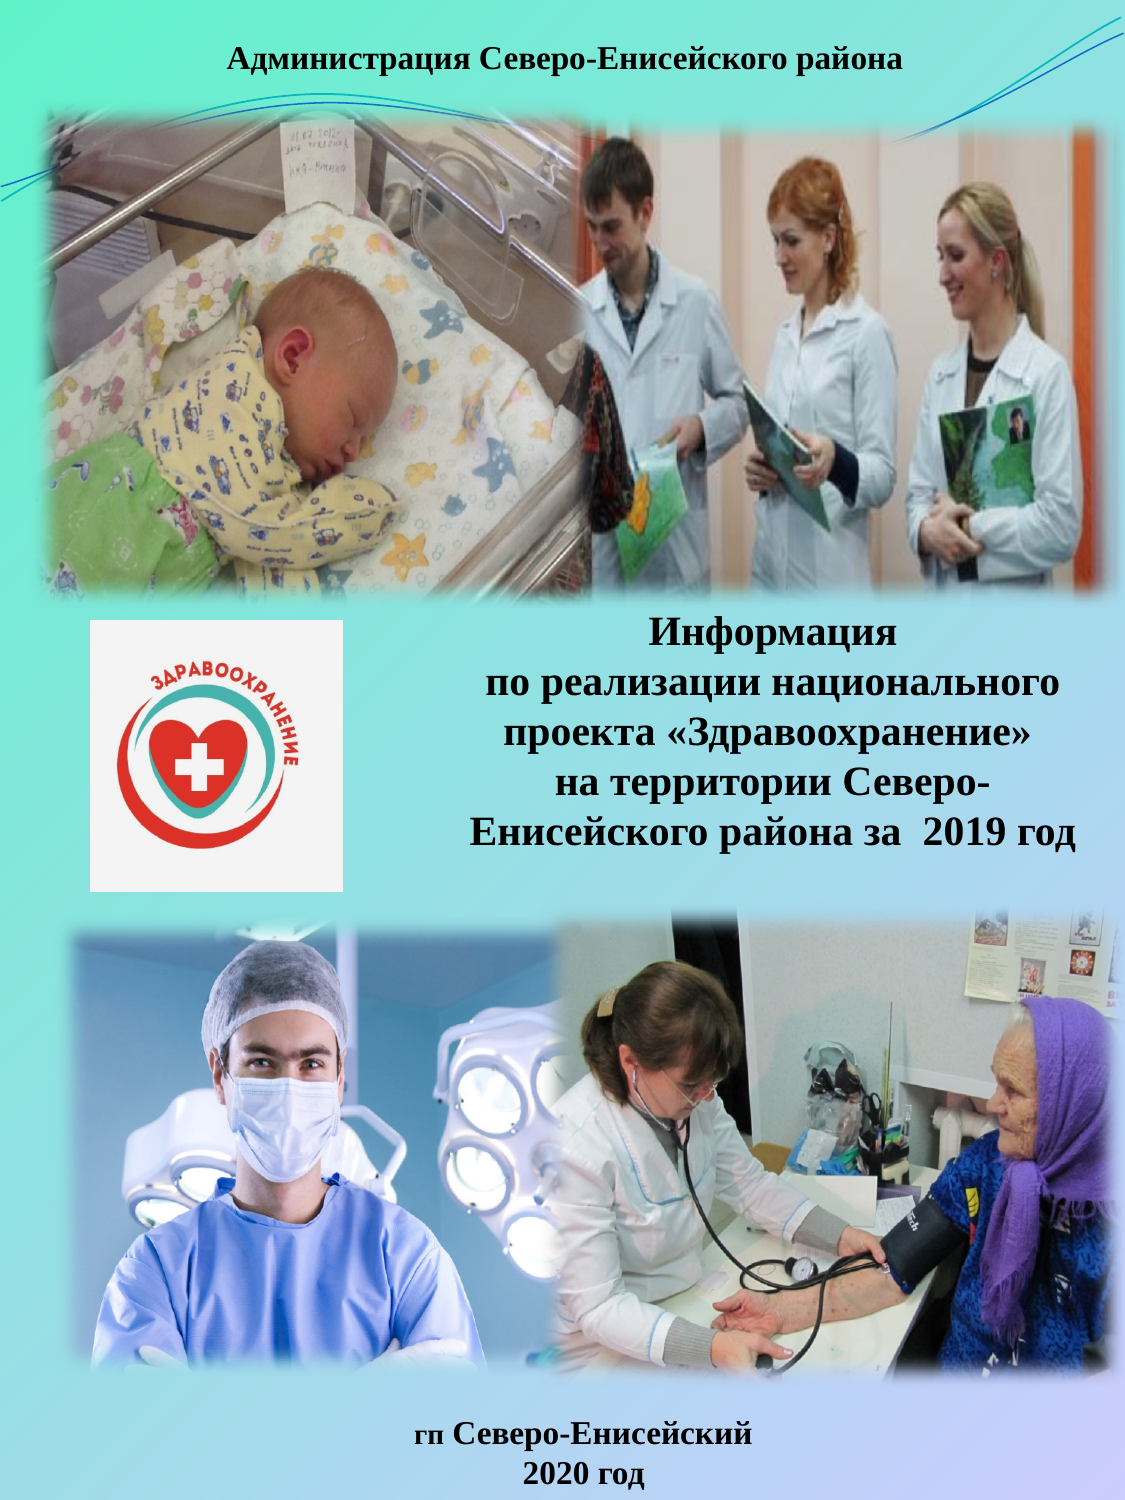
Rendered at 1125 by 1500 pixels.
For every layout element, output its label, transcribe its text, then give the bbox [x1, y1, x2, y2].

picture [538, 903, 1125, 1389]
text_box Администрация Северо-Енисейского района [211, 29, 920, 85]
picture [30, 100, 599, 609]
picture [89, 619, 343, 892]
picture [54, 915, 533, 1377]
text_box гп Северо-Енисейский 2020 год [399, 1404, 769, 1499]
picture [602, 111, 1125, 609]
text_box Информация по реализации национального проекта «Здравоохранение» на территории Северо-Енисейского района за 2019 год [420, 619, 1125, 862]
